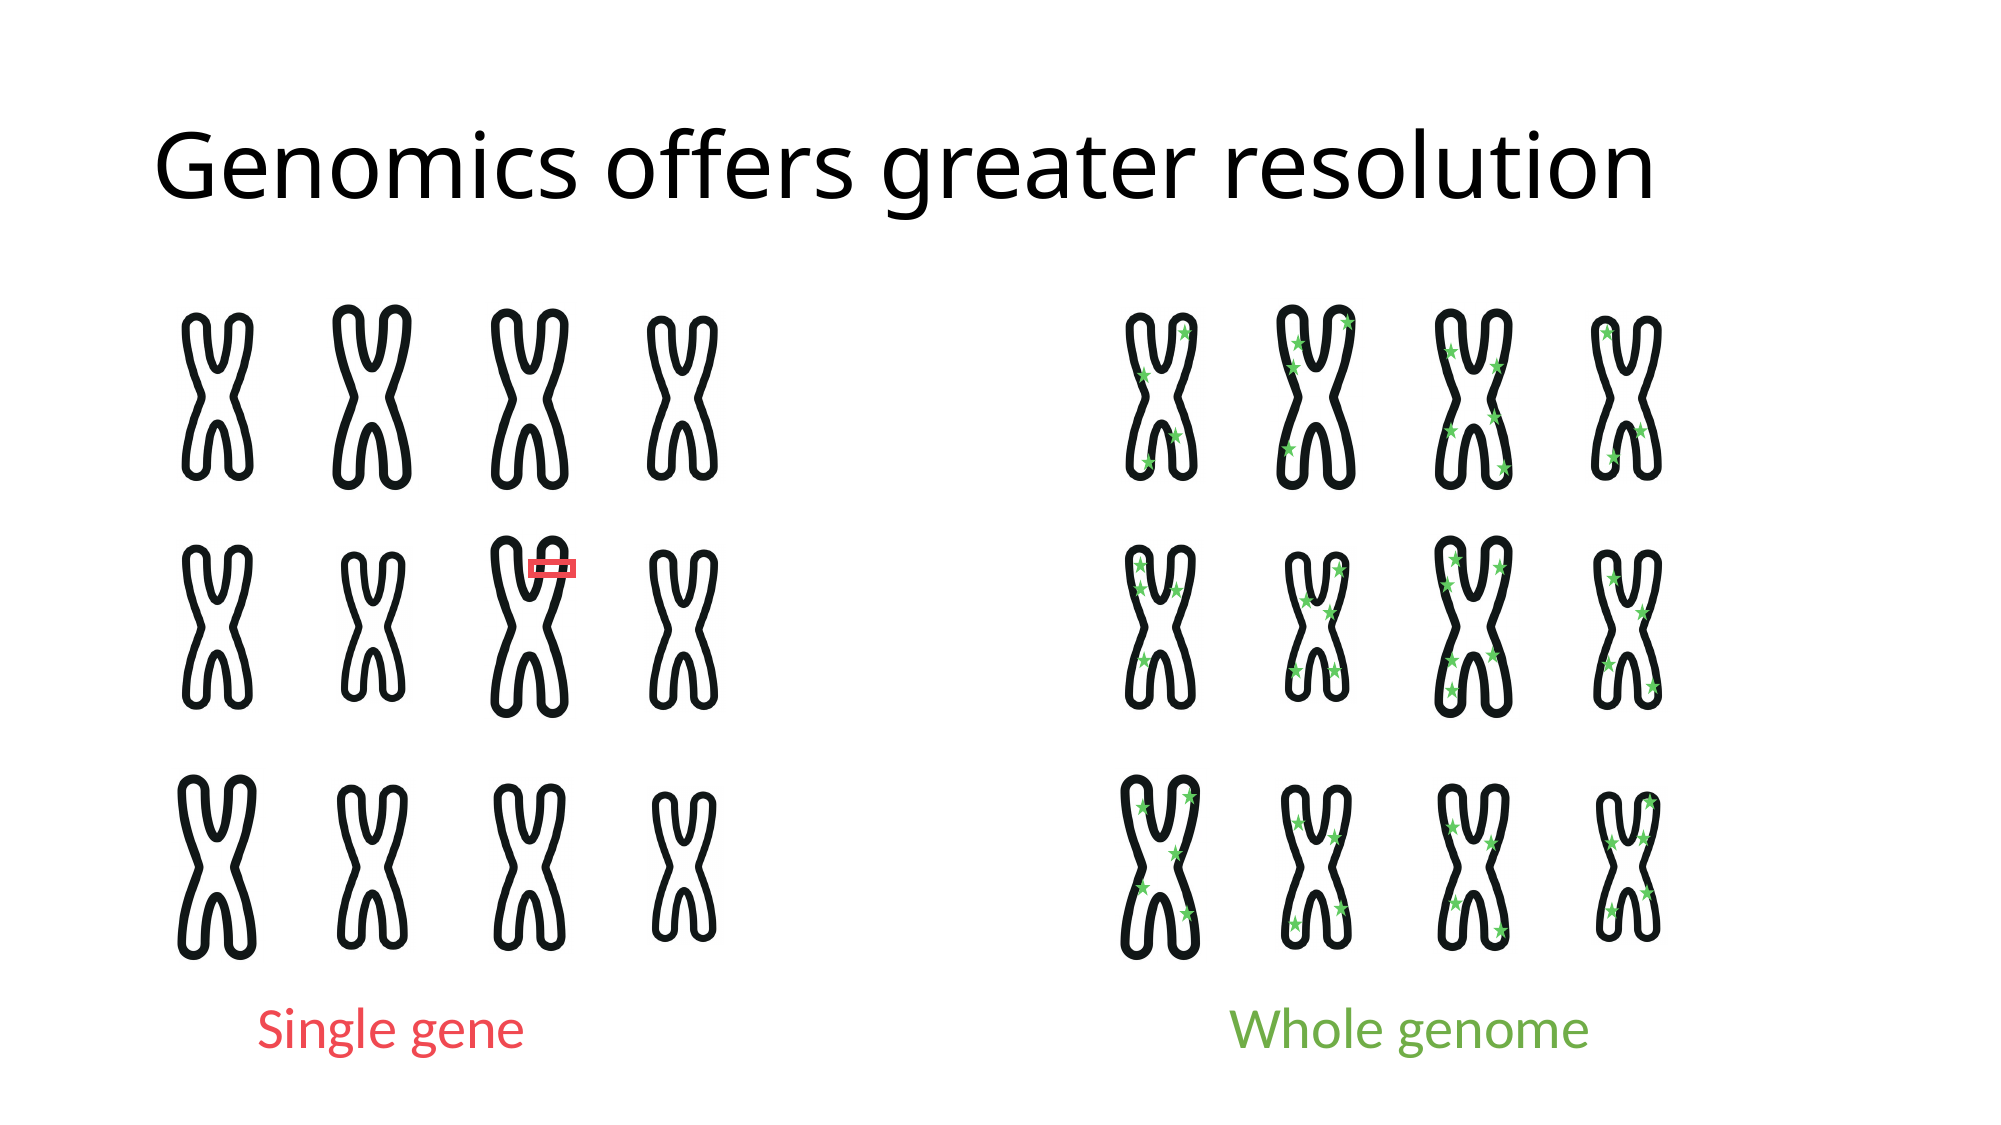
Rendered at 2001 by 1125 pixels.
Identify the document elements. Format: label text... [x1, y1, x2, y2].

picture [176, 539, 261, 713]
picture [1585, 310, 1670, 484]
picture [331, 778, 416, 953]
picture [484, 529, 577, 721]
picture [171, 768, 266, 963]
picture [176, 307, 262, 484]
picture [1270, 298, 1365, 493]
picture [642, 310, 726, 484]
picture [1120, 539, 1204, 713]
picture [644, 544, 726, 713]
picture [647, 786, 724, 945]
picture [1429, 302, 1521, 493]
picture [1280, 546, 1357, 704]
picture [1428, 529, 1521, 721]
text_box Whole genome [1214, 990, 1638, 1097]
picture [488, 777, 574, 954]
list Single gene [242, 990, 599, 1097]
title Genomics offers greater resolution [137, 59, 1863, 278]
picture [1432, 777, 1518, 954]
picture [1591, 786, 1668, 945]
picture [1275, 778, 1360, 953]
picture [1120, 307, 1206, 484]
picture [1588, 544, 1670, 713]
picture [1115, 768, 1210, 963]
picture [326, 298, 421, 493]
picture [485, 302, 577, 493]
picture [336, 546, 413, 704]
